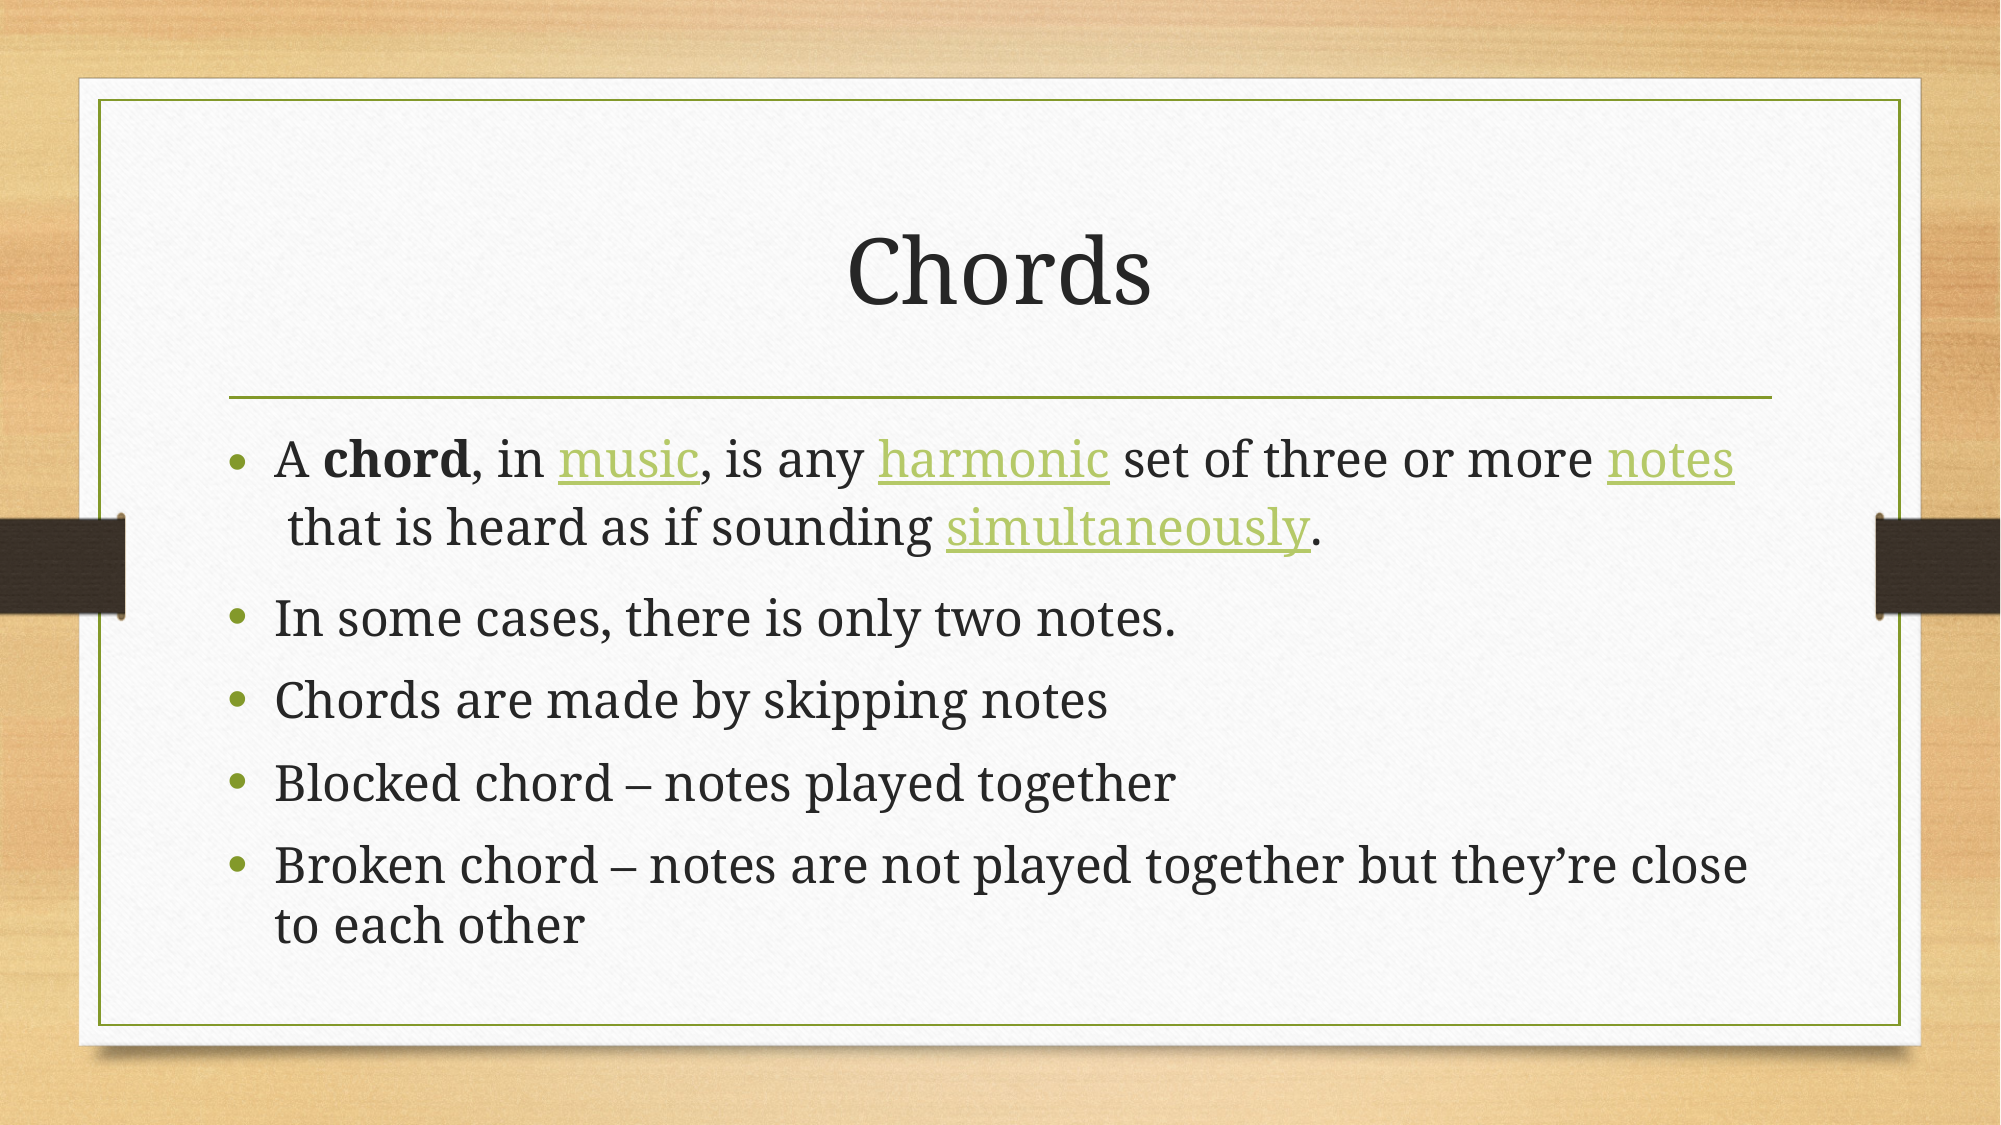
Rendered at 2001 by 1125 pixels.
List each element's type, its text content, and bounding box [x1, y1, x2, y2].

picture [0, 0, 2001, 1125]
title Chords [212, 161, 1788, 375]
list A chord, in music, is any harmonic set of three or more notes that is heard as if sounding simultaneously. In some cases, there is only two notes. Chords are made by skipping notes Blocked chord – notes played together Broken chord – notes are not played together but they’re close to each other [212, 419, 1788, 964]
